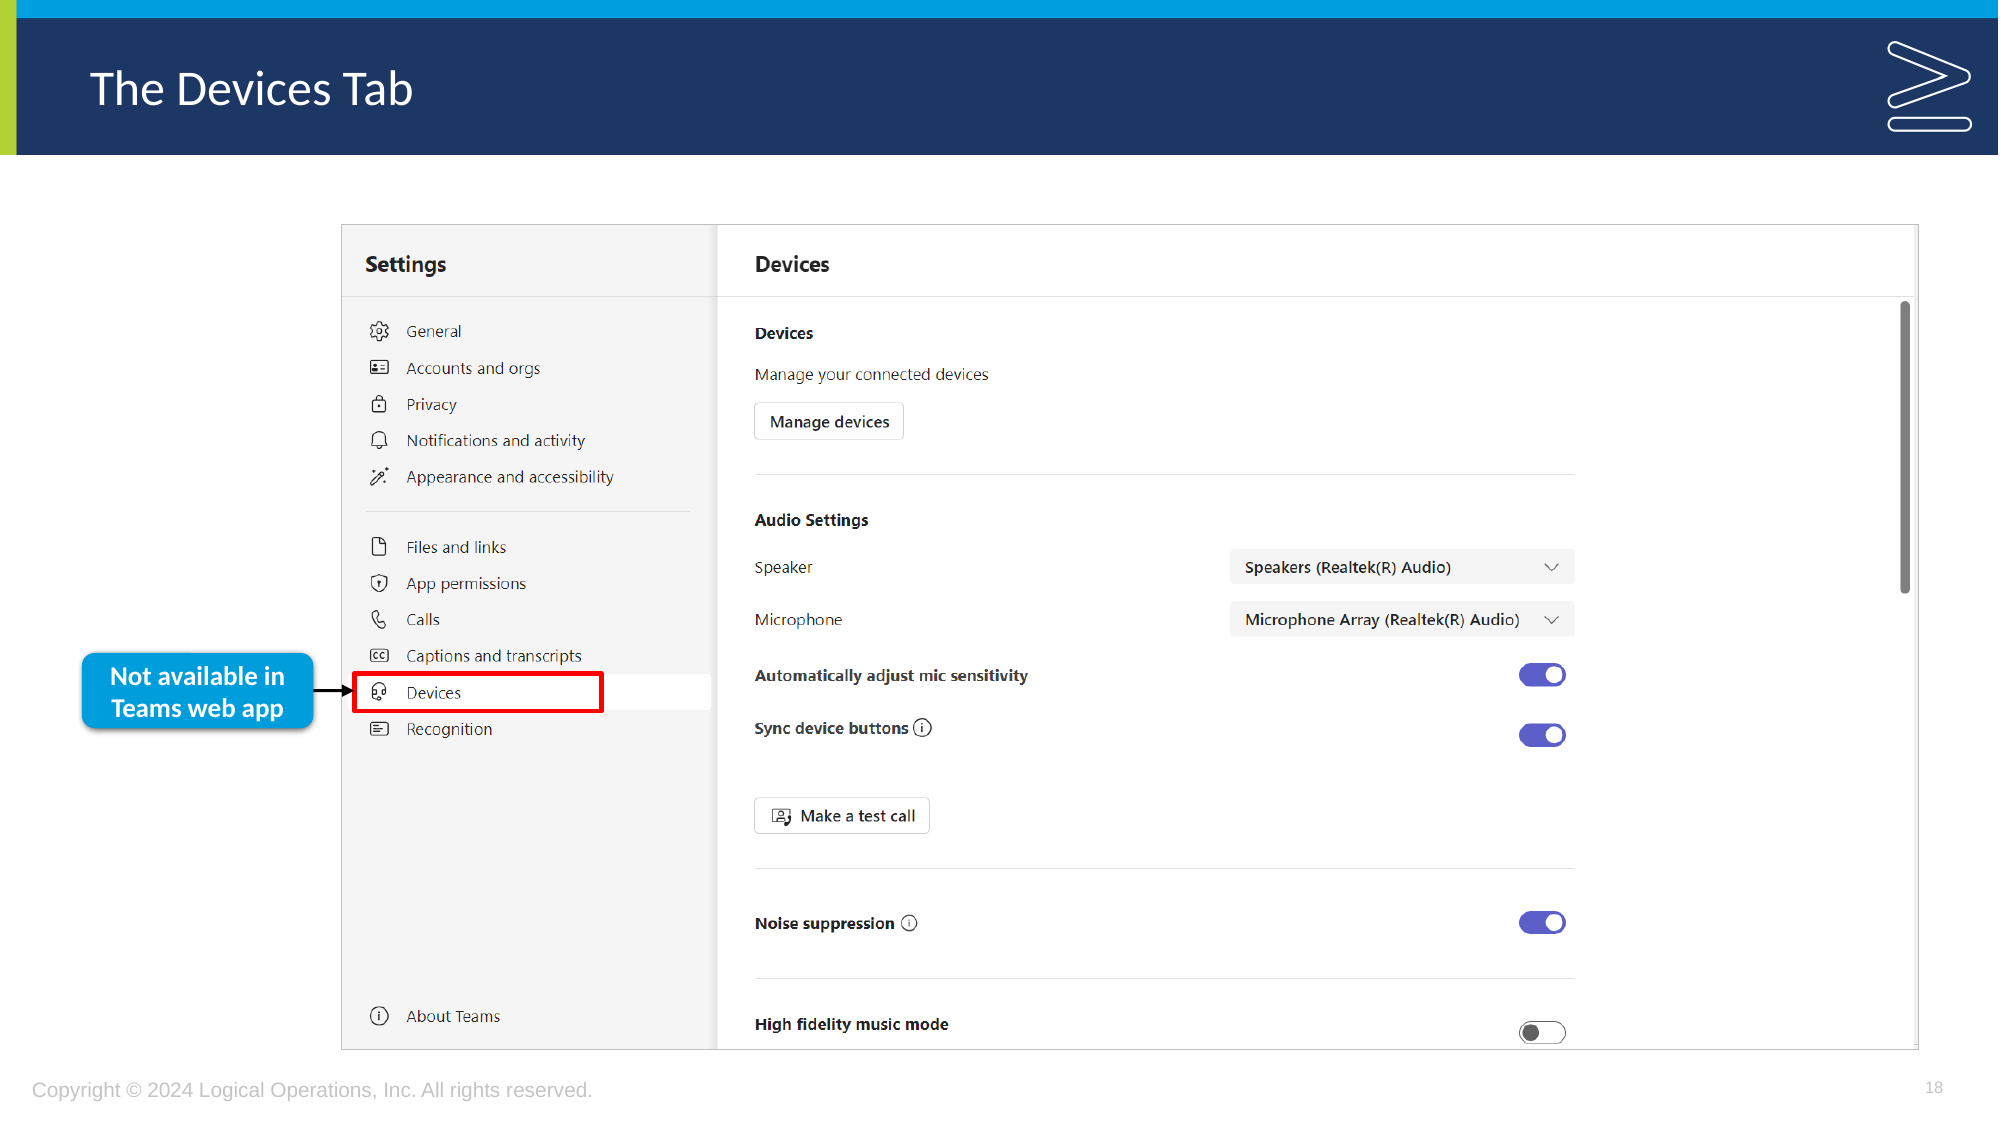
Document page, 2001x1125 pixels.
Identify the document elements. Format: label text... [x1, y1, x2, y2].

picture [1850, 19, 1998, 155]
slide_number 18 [1491, 1057, 1959, 1118]
title The Devices Tab [74, 16, 1850, 155]
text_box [81, 224, 1919, 1051]
picture [0, 0, 74, 155]
